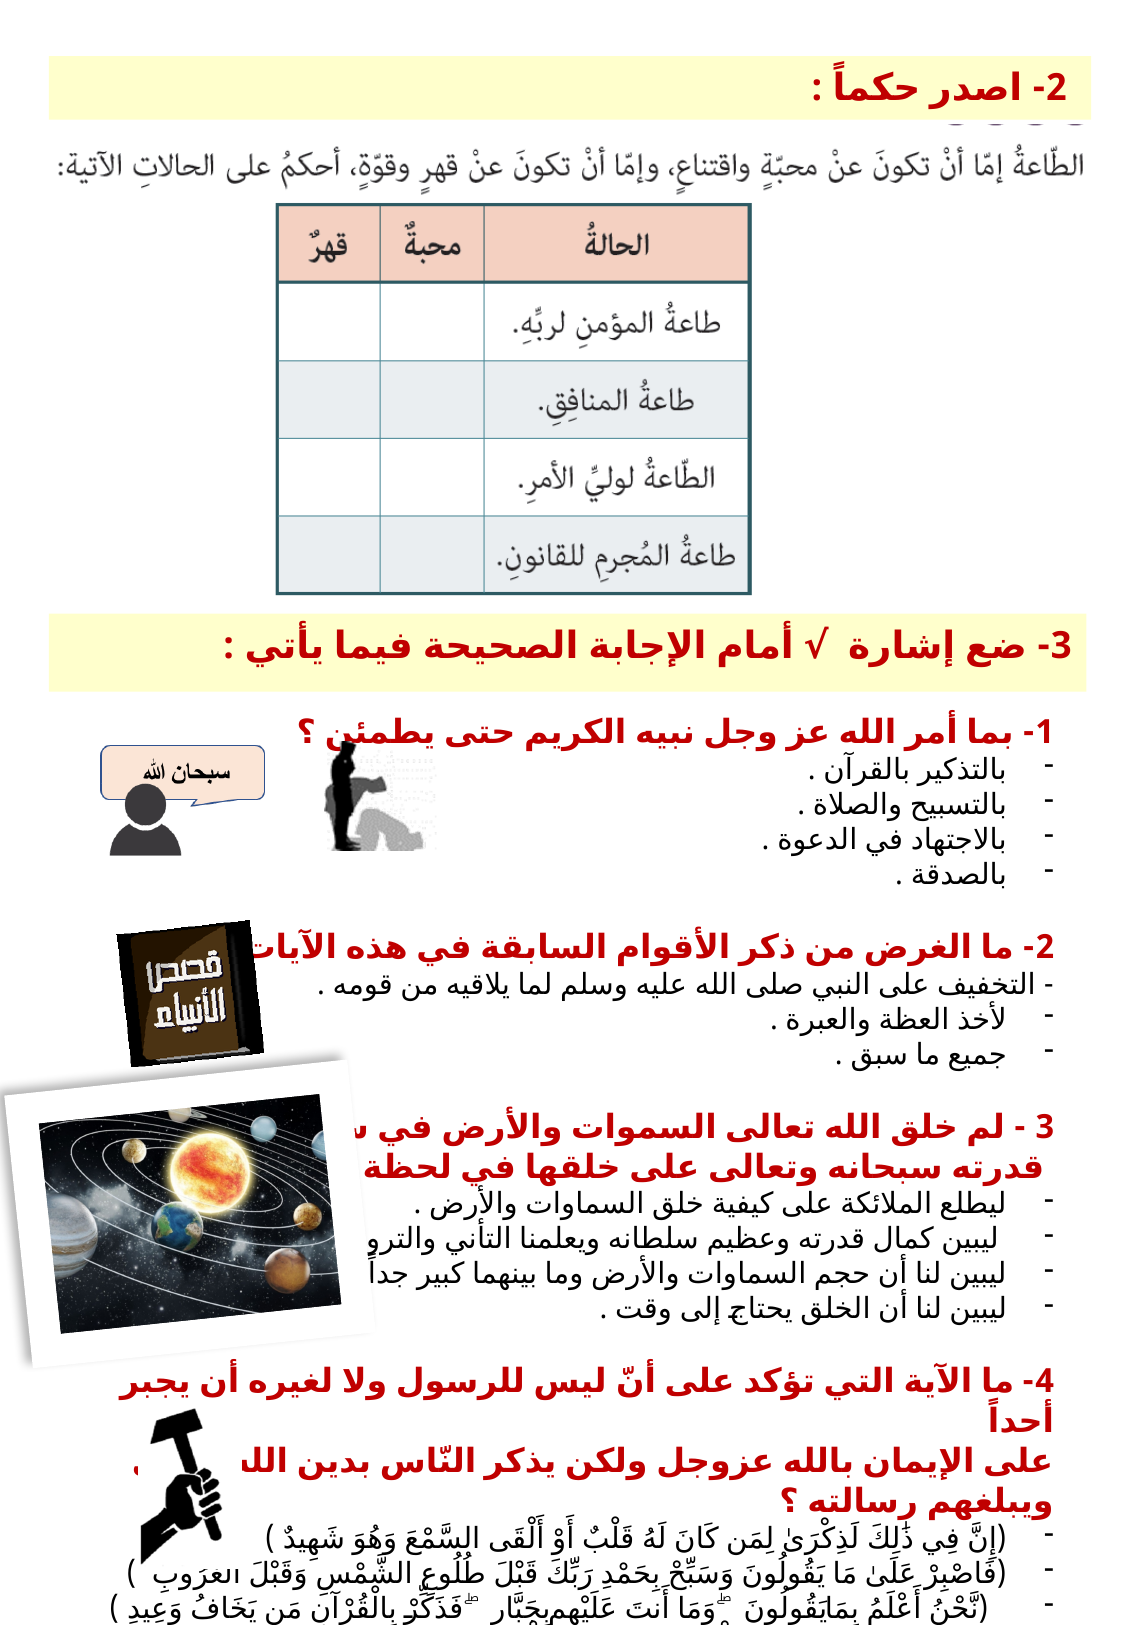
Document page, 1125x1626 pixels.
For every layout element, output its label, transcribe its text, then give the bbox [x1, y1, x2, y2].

picture [100, 741, 439, 864]
picture [39, 1095, 341, 1333]
text_box 2- اصدر حكماً : [48, 56, 1092, 120]
picture [138, 1403, 242, 1569]
picture [17, 124, 1106, 609]
text_box 3- ضع إشارة √ أمام الإجابة الصحيحة فيما يأتي : [48, 613, 1087, 692]
picture [116, 920, 264, 1067]
text_box 1- بما أمر الله عز وجل نبيه الكريم حتى يطمئن ؟ بالتذكير بالقرآن . بالتسبيح والصلاة . بالاجتهاد في الدعوة . بالصدقة . 2- ما الغرض من ذكر الأقوام السابقة في هذه الآيات ؟ - التخفيف على النبي صلى الله عليه وسلم لما يلاقيه من قومه . لأخذ العظة والعبرة . جميع ما سبق . 3 - لم خلق الله تعالى السموات والأرض في ستة أيام مع قدرته سبحانه وتعالى على خلقها في لحظة ؟ ليطلع الملائكة على كيفية خلق السماوات والأرض . ليبين كمال قدرته وعظيم سلطانه ويعلمنا التأني والتروي في الأمور . ليبين لنا أن حجم السماوات والأرض وما بينهما كبير جداً . ليبين لنا أن الخلق يحتاج إلى وقت . 4- ما الآية التي تؤكد على أنّ ليس للرسول ولا لغيره أن يجبر أحداً على الإيمان بالله عزوجل ولكن يذكر النّاس بدين الله تعالى ويبلغهم رسالته ؟ (إِنَّ فِي ذَٰلِكَ لَذِكْرَىٰ لِمَن كَانَ لَهُ قَلْبٌ أَوْ أَلْقَى السَّمْعَ وَهُوَ شَهِيدٌ ) (فَاصْبِرْ عَلَىٰ مَا يَقُولُونَ وَسَبِّحْ بِحَمْدِ رَبِّكَ قَبْلَ طُلُوعِ الشَّمْسِ وَقَبْلَ الْغُرُوبِ ) (نَّحْنُ أَعْلَمُ بِمَا يَقُولُونَ ۖ وَمَا أَنتَ عَلَيْهِم بِجَبَّارٍ ۖ فَذَكِّرْ بِالْقُرْآنِ مَن يَخَافُ وَعِيدِ ) (يَوْمَ يَسْمَعُونَ الصَّيْحَةَ بِالْحَقِّ ۚ ذَٰلِكَ يَوْمُ الْخُرُوجِ ) [63, 703, 1069, 1625]
